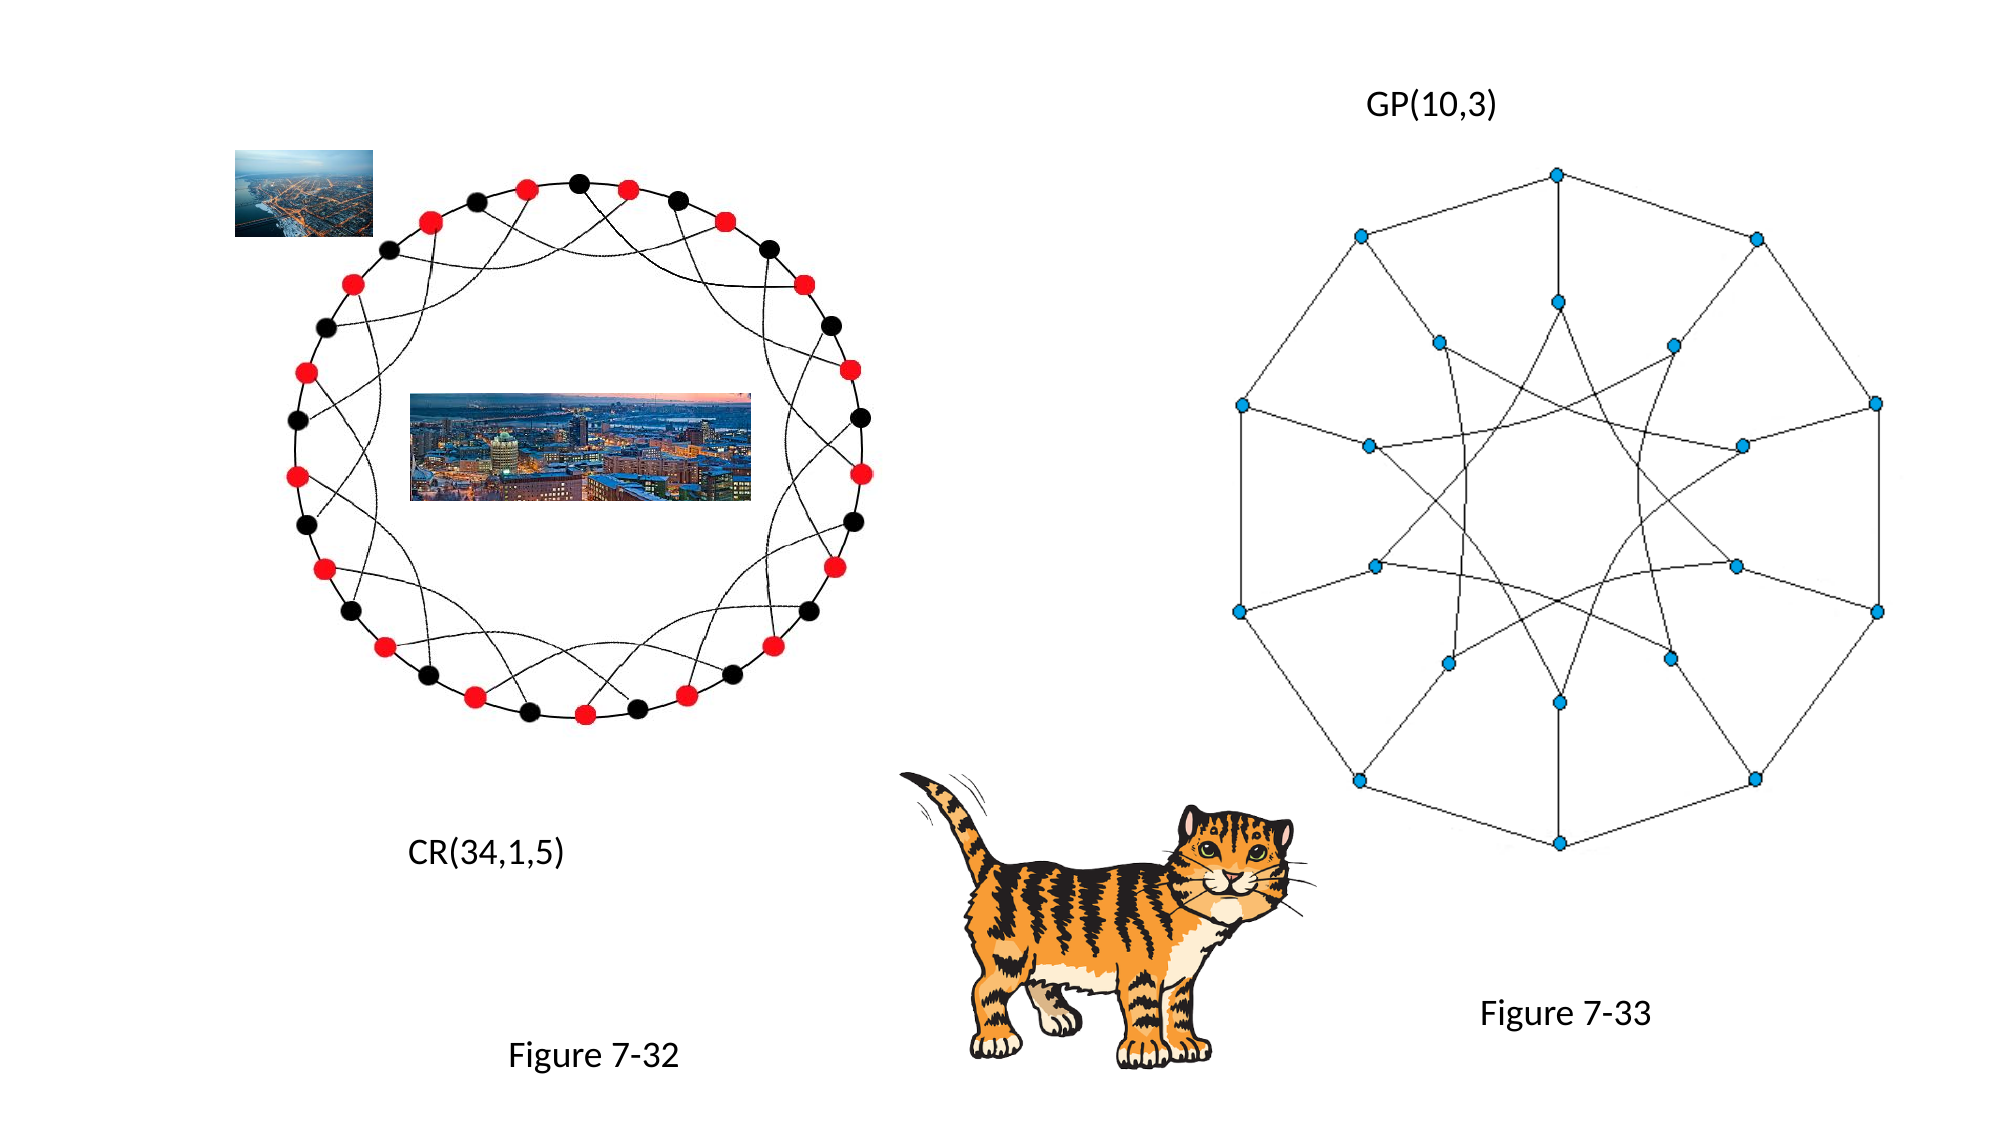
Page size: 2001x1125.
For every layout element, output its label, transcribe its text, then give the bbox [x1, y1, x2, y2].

text_box GP(10,3) [1351, 71, 1513, 132]
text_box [160, 150, 1000, 744]
picture [899, 160, 1916, 1070]
text_box CR(34,1,5) [393, 819, 899, 880]
text_box Figure 7-32 [493, 1022, 695, 1083]
text_box Figure 7-33 [1465, 980, 1667, 1041]
